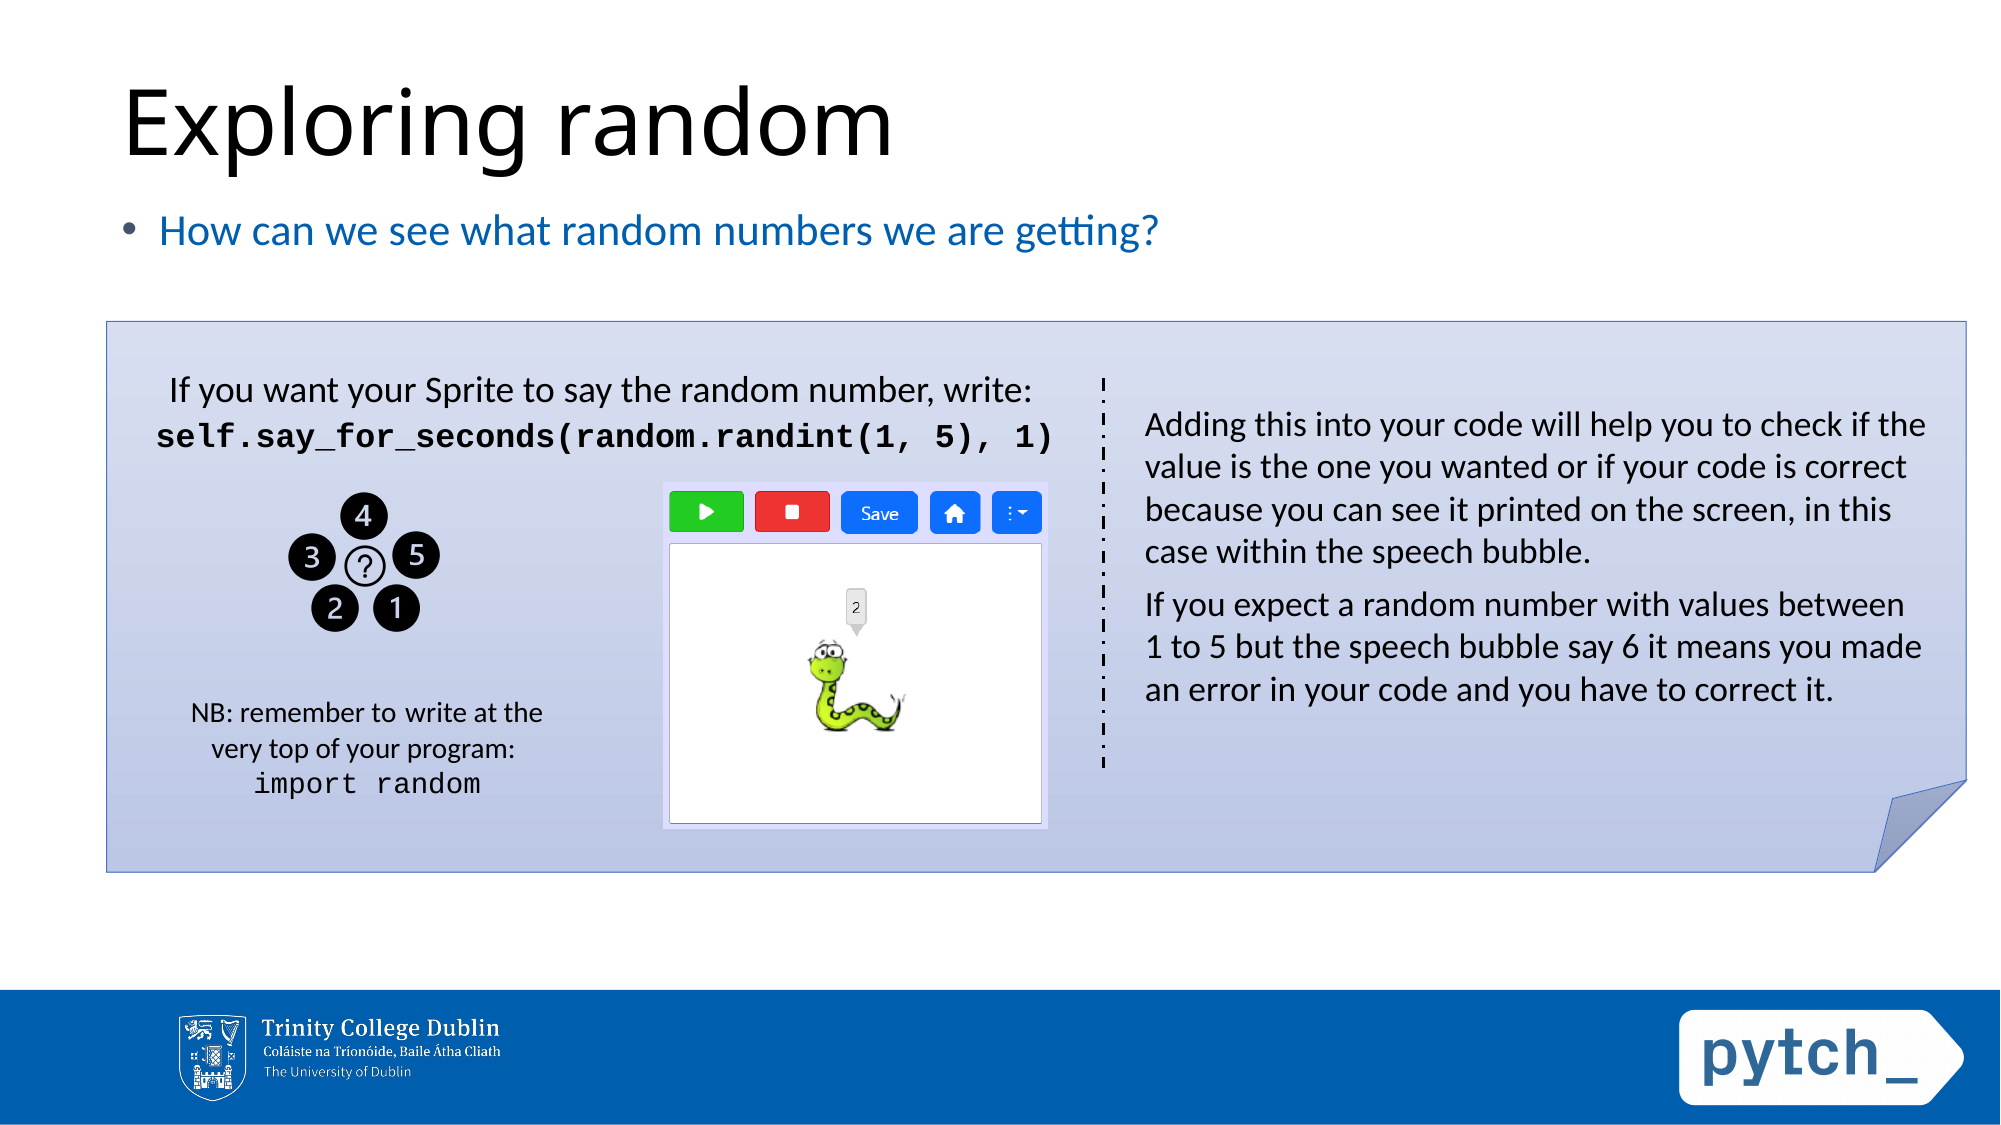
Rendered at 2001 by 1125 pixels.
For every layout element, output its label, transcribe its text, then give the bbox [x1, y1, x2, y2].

title Exploring random [106, 17, 1832, 199]
picture [178, 1014, 502, 1102]
picture [1590, 894, 2001, 1125]
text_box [282, 486, 446, 638]
text_box NB: remember to write at the very top of your program: import random [159, 677, 575, 808]
text_box [106, 320, 1968, 873]
text_box Adding this into your code will help you to check if the value is the one you wanted or if your code is correct because you can see it printed on the screen, in this case within the speech bubble. [1129, 393, 1957, 578]
picture [663, 482, 1048, 829]
list How can we see what random numbers we are getting? [106, 199, 1930, 268]
text_box If you expect a random number with values between 1 to 5 but the speech bubble say 6 it means you made an error in your code and you have to correct it. [1129, 573, 1939, 716]
text_box If you want your Sprite to say the random number, write: self.say_for_seconds(random.randint(1, 5), 1) [113, 356, 1090, 462]
